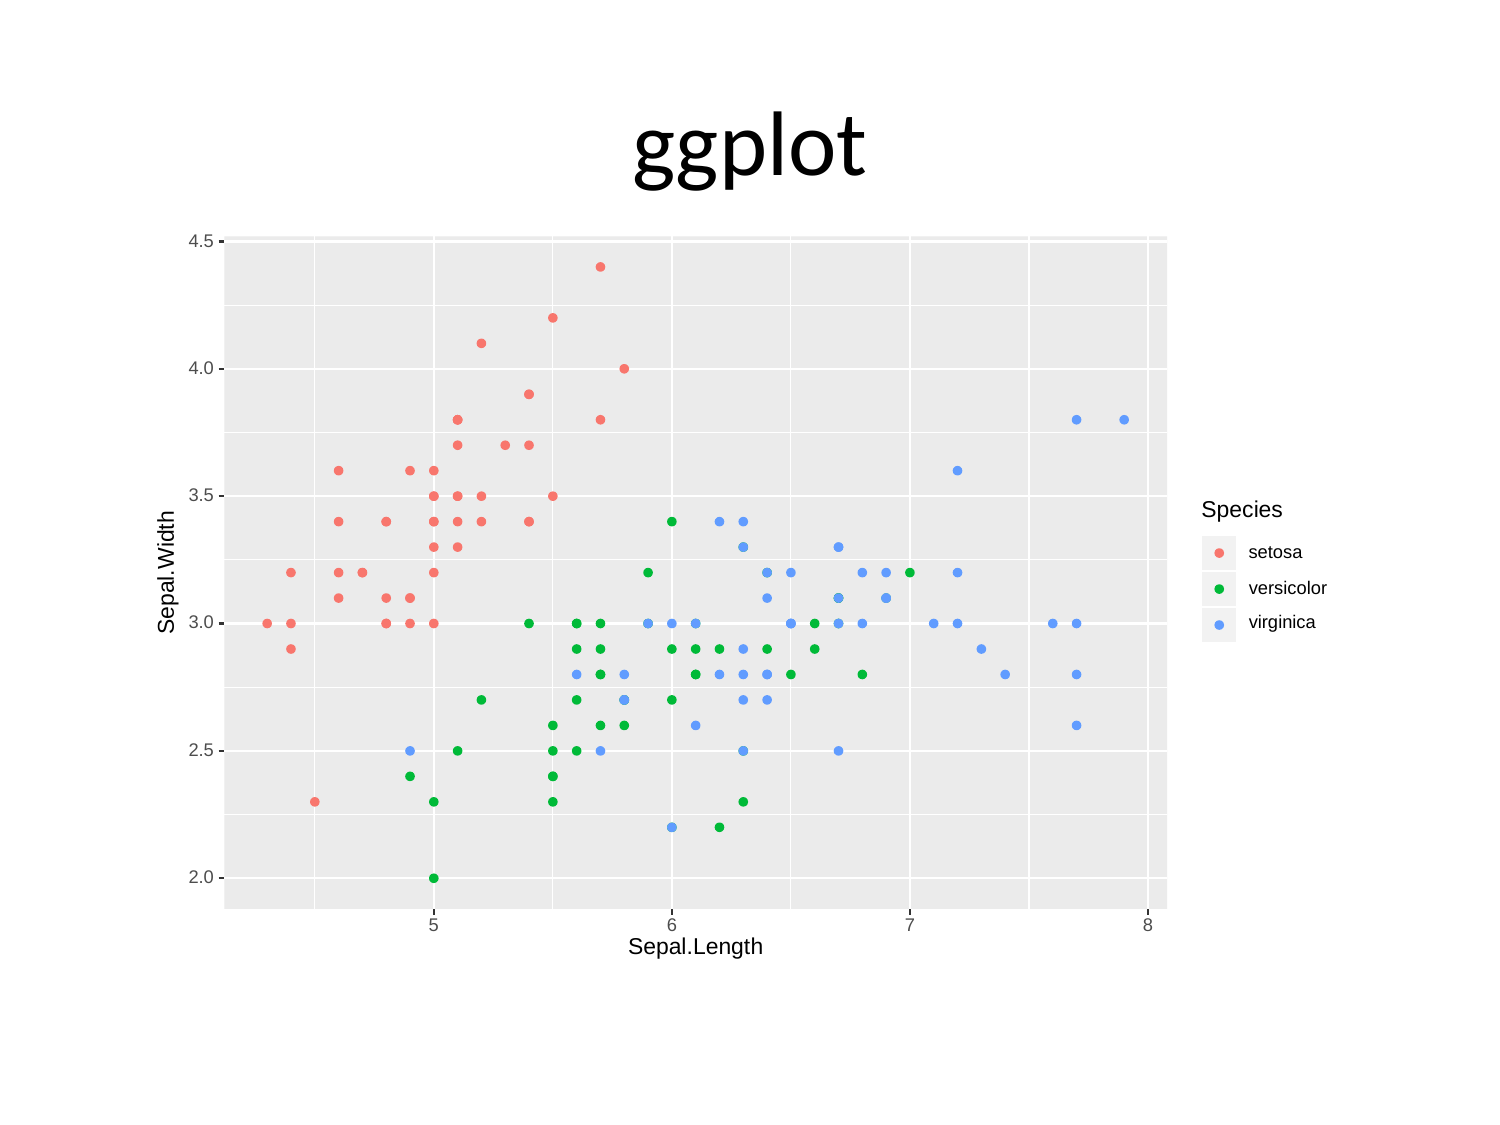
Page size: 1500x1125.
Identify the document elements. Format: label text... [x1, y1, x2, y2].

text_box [149, 224, 1351, 976]
title ggplot [75, 45, 1425, 233]
